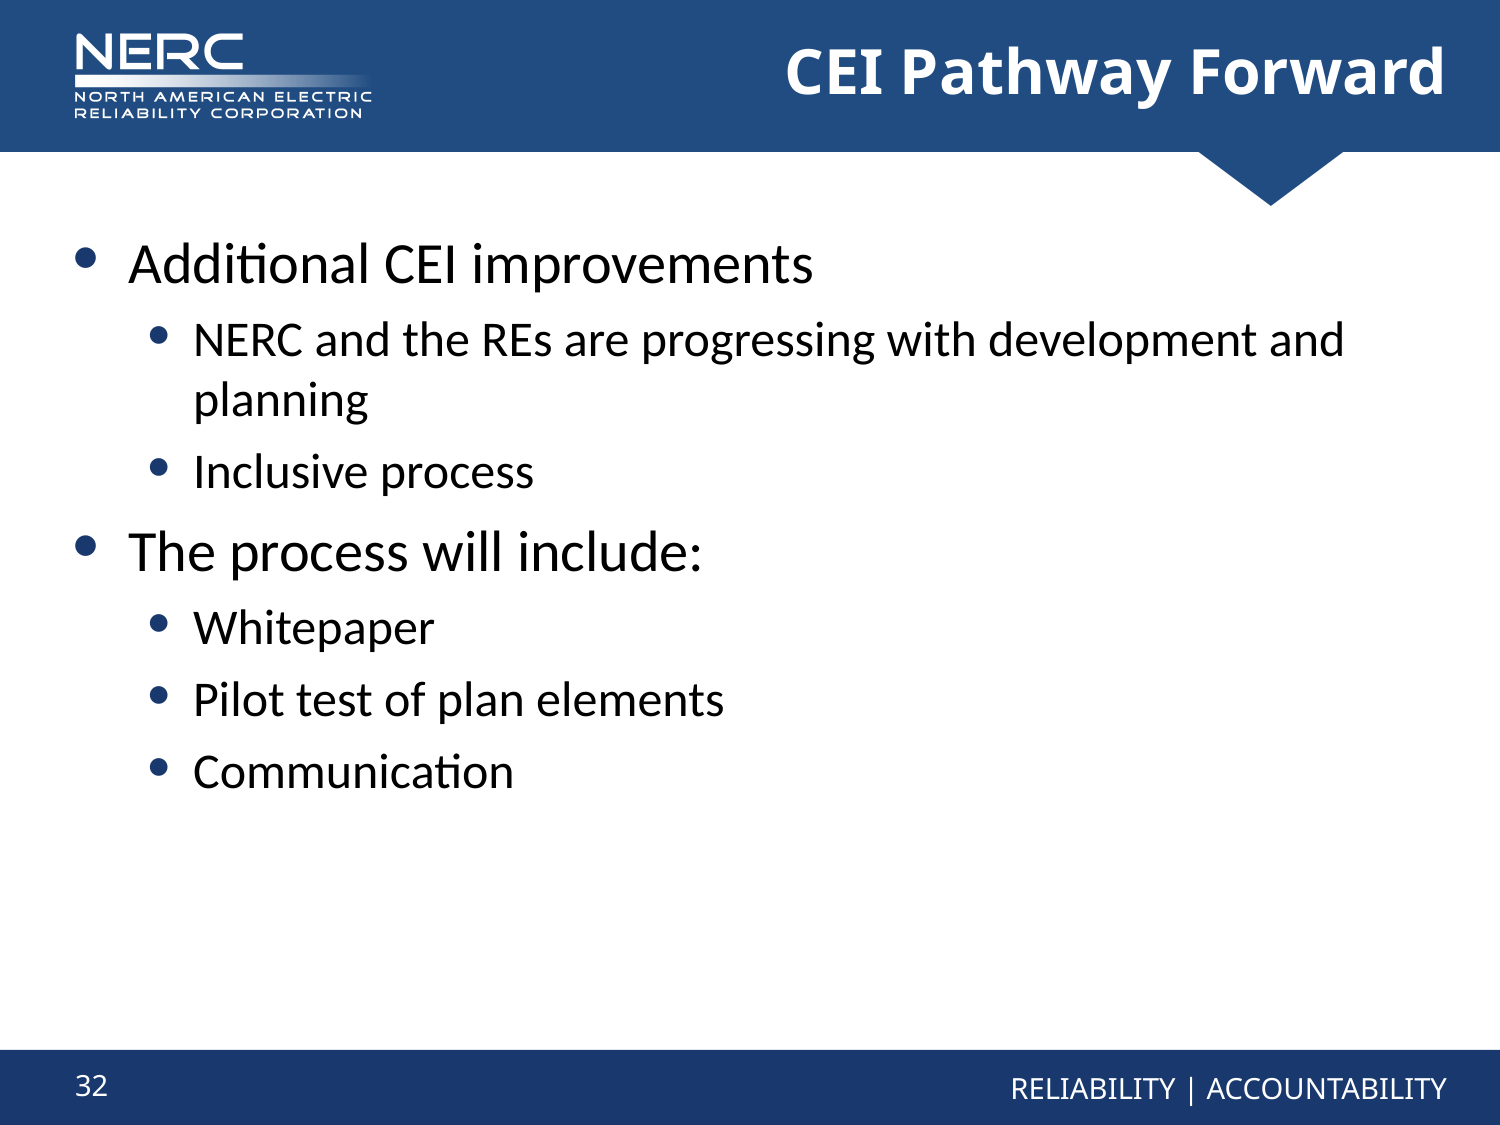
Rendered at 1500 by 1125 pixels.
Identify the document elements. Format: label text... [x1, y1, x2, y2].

list Additional CEI improvements NERC and the REs are progressing with development and planning Inclusive process The process will include: Whitepaper Pilot test of plan elements Communication [56, 217, 1438, 1018]
picture [0, 0, 1500, 206]
title CEI Pathway Forward [474, 24, 1463, 133]
